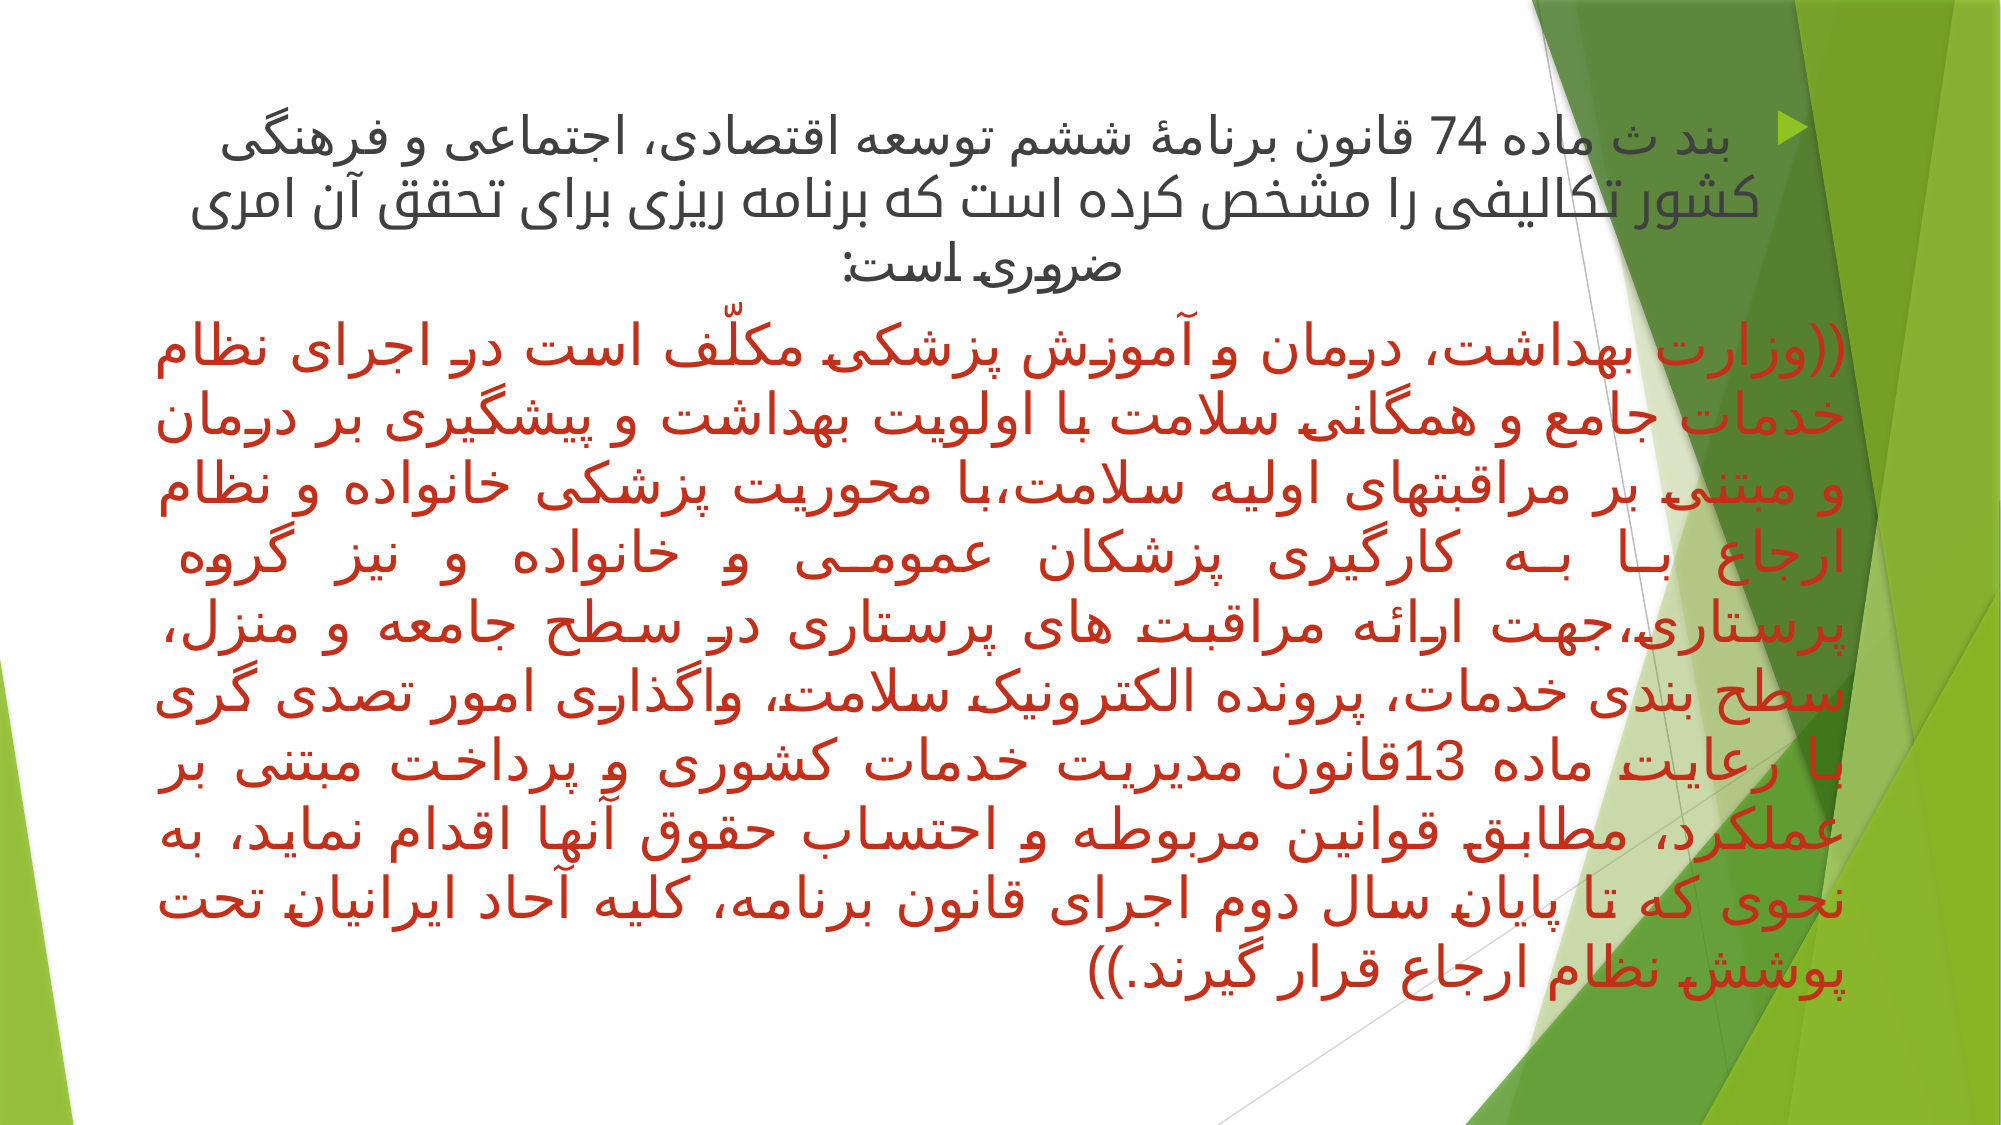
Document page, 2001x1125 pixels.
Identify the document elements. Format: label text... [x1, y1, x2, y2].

list بند ث ماده 74 قانون برنامۀ ششم توسعه اقتصادی، اجتماعی و فرهنگی کشور تکالیفی را مشخص کرده است که برنامه ریزی برای تحقق آن امری ضروری است: ((وزارت بهداشت، درمان و آموزش پزشکی مکلّف است در اجرای نظام خدمات جامع و همگانی سلامت با اولویت بهداشت و پیشگیری بر درمان و مبتنی بر مراقبتهای اولیه سلامت،با محوریت پزشکی خانواده و نظام ارجاع با به کارگیری پزشکان عمومی و خانواده و نیز گروه پرستاری،جهت ارائه مراقبت های پرستاری در سطح جامعه و منزل، سطح بندی خدمات، پرونده الکترونیک سلامت، واگذاری امور تصدی گری با رعایت ماده 13قانون مدیریت خدمات کشوری و پرداخت مبتنی بر عملکرد، مطابق قوانین مربوطه و احتساب حقوق آنها اقدام نماید، به نحوی که تا پایان سال دوم اجرای قانون برنامه، کلیه آحاد ایرانیان تحت پوشش نظام ارجاع قرار گیرند.)) [137, 94, 1863, 1014]
